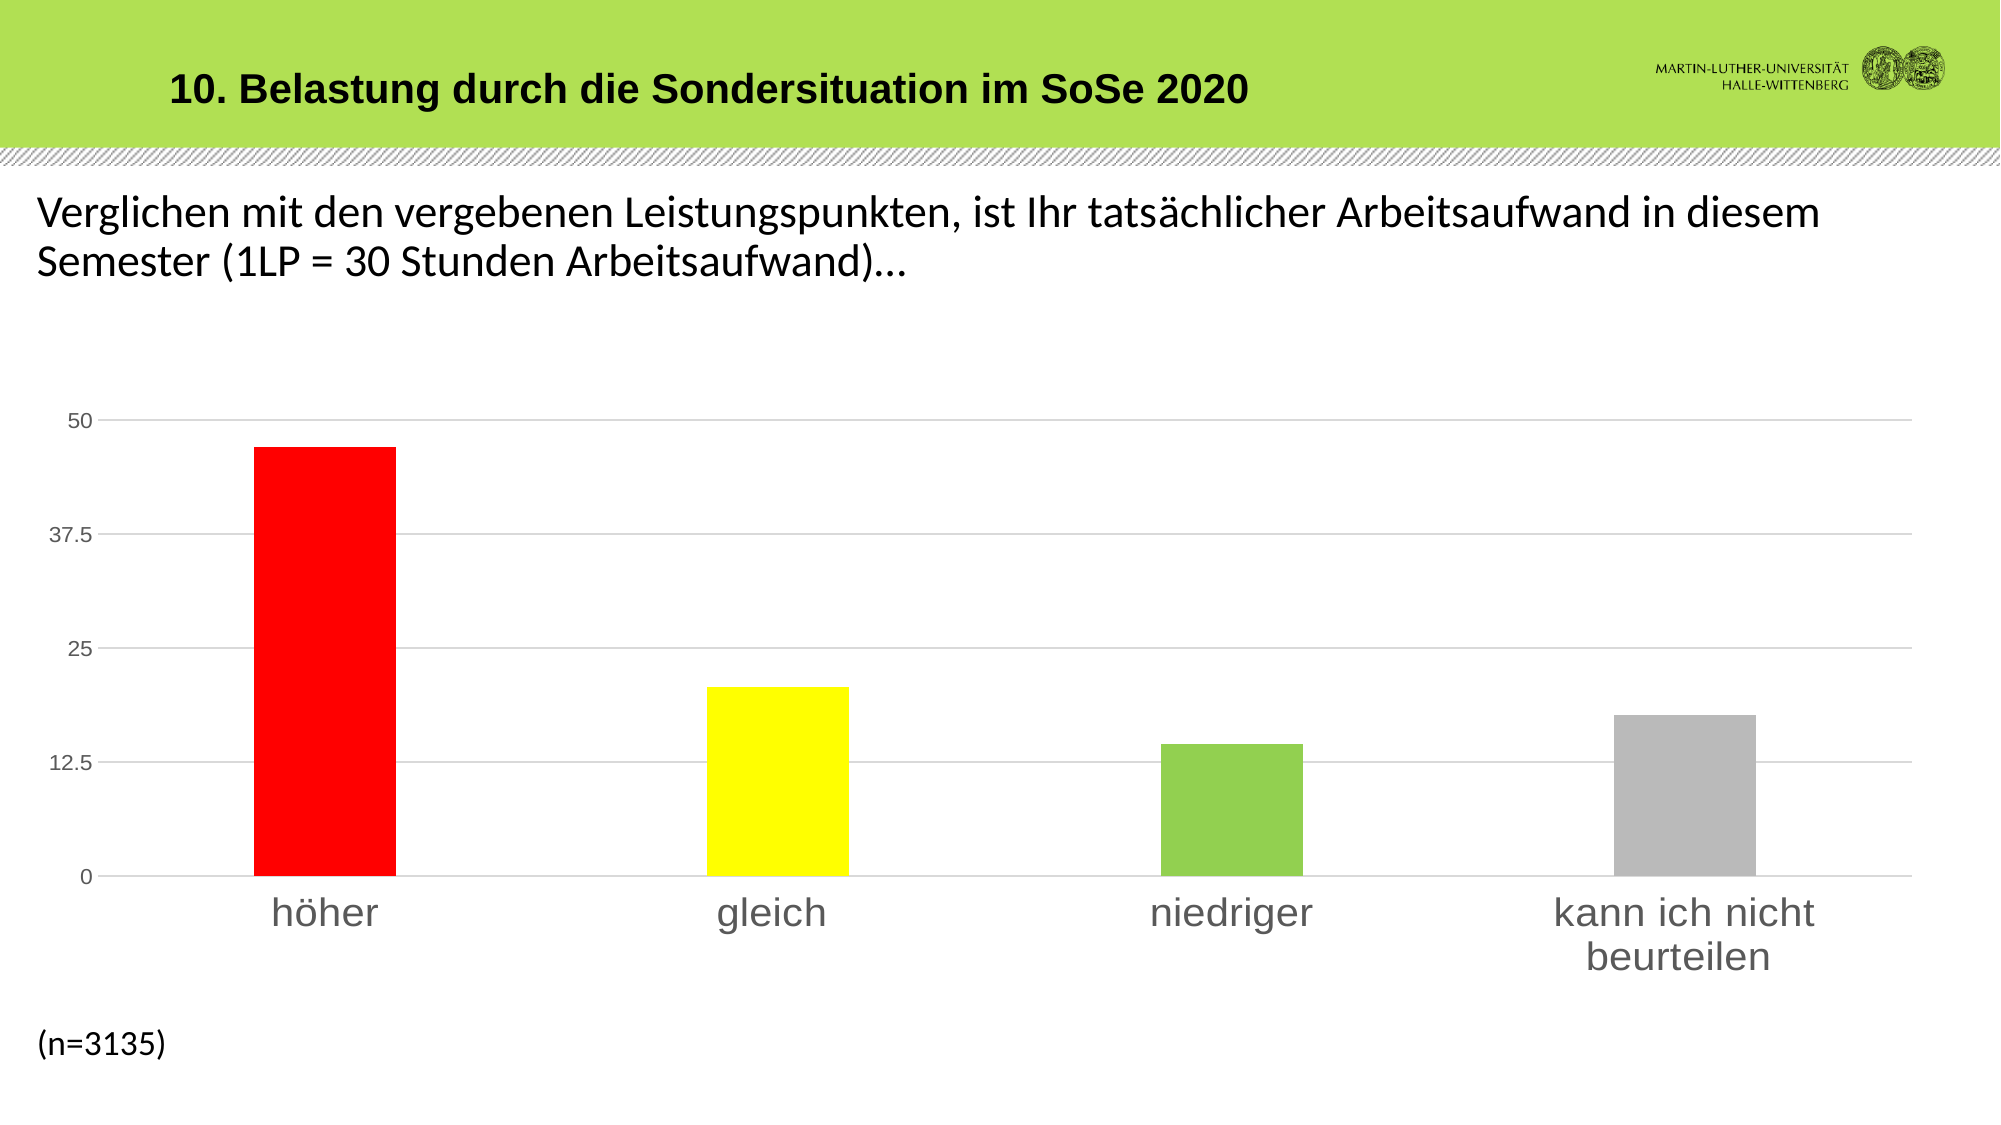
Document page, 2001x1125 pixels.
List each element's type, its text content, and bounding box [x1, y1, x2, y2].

text_box 10. Belastung durch die Sondersituation im SoSe 2020 [161, 54, 1258, 120]
title Verglichen mit den vergebenen Leistungspunkten, ist Ihr tatsächlicher Arbeitsaufwand in diesem Semester (1LP = 30 Stunden Arbeitsaufwand)… (n=3135) [36, 187, 1964, 1083]
picture [0, 148, 2000, 166]
picture [1656, 46, 1945, 90]
chart [29, 372, 1922, 980]
